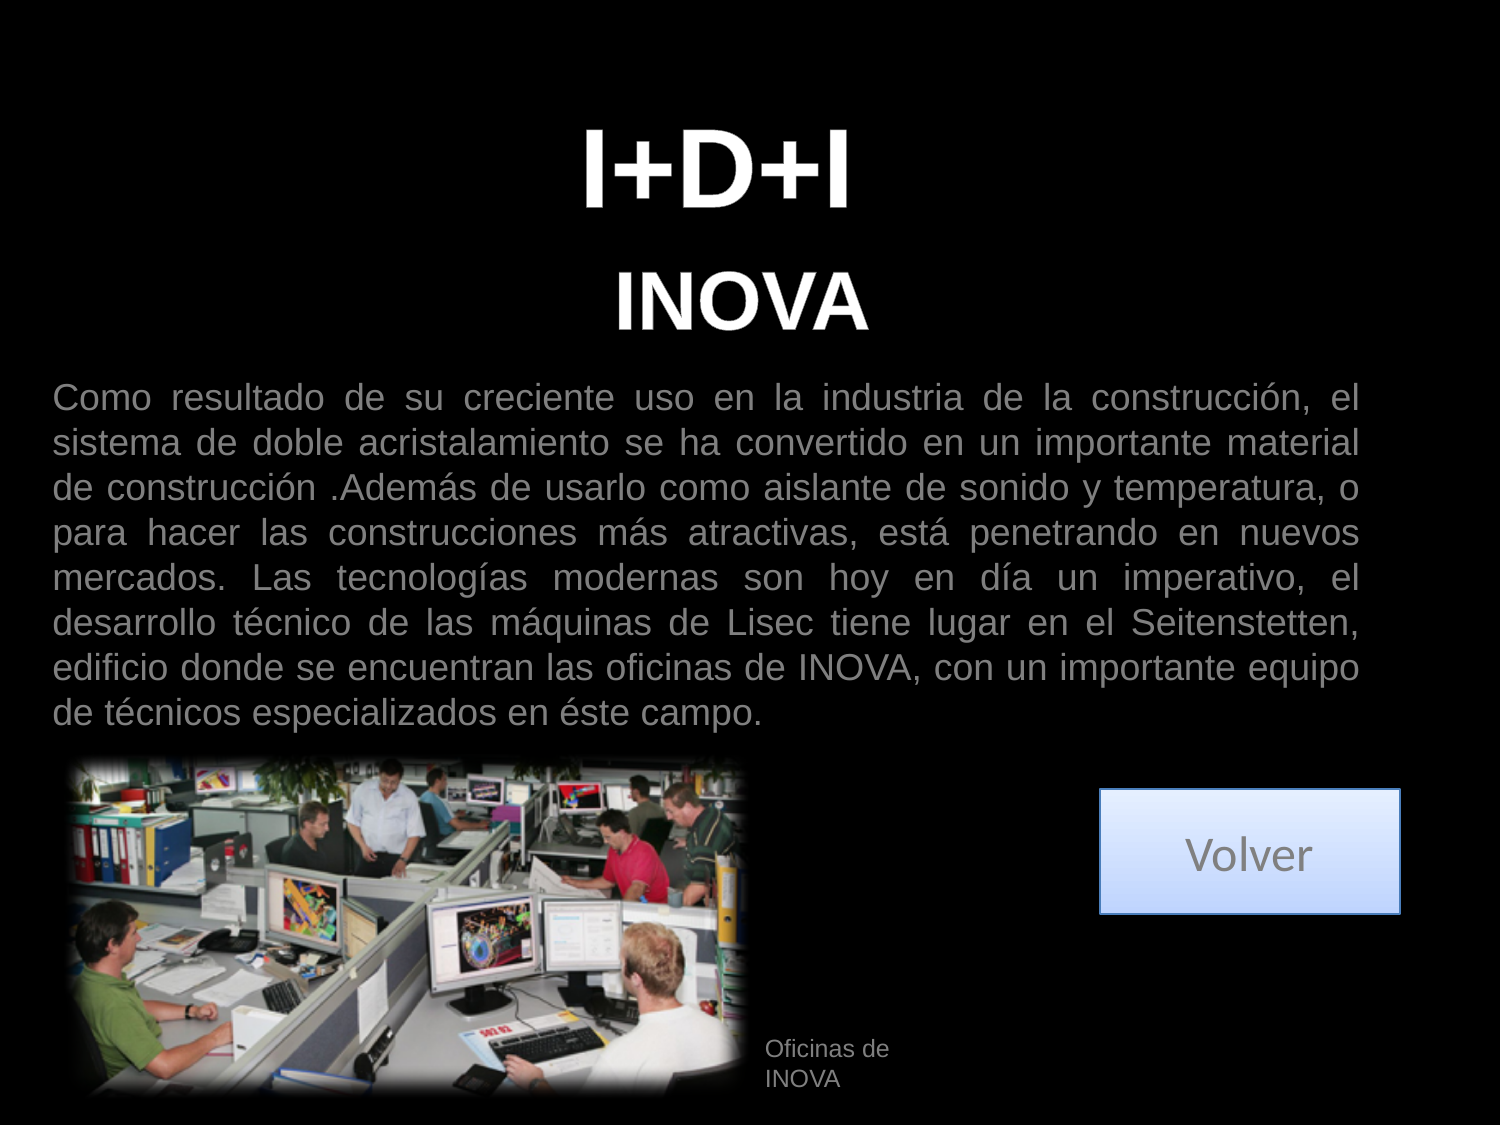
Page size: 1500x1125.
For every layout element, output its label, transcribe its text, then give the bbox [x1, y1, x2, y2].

text_box I+D+I [564, 87, 869, 238]
text_box Como resultado de su creciente uso en la industria de la construcción, el sistema de doble acristalamiento se ha convertido en un importante material de construcción .Además de usarlo como aislante de sonido y temperatura, o para hacer las construcciones más atractivas, está penetrando en nuevos mercados. Las tecnologías modernas son hoy en día un imperativo, el desarrollo técnico de las máquinas de Lisec tiene lugar en el Seitenstetten, edificio donde se encuentran las oficinas de INOVA, con un importante equipo de técnicos especializados en éste campo. [37, 365, 1375, 740]
text_box INOVA [598, 238, 886, 354]
text_box Volver [1099, 788, 1401, 915]
text_box Oficinas de INOVA [754, 1024, 988, 1100]
picture [62, 752, 751, 1100]
